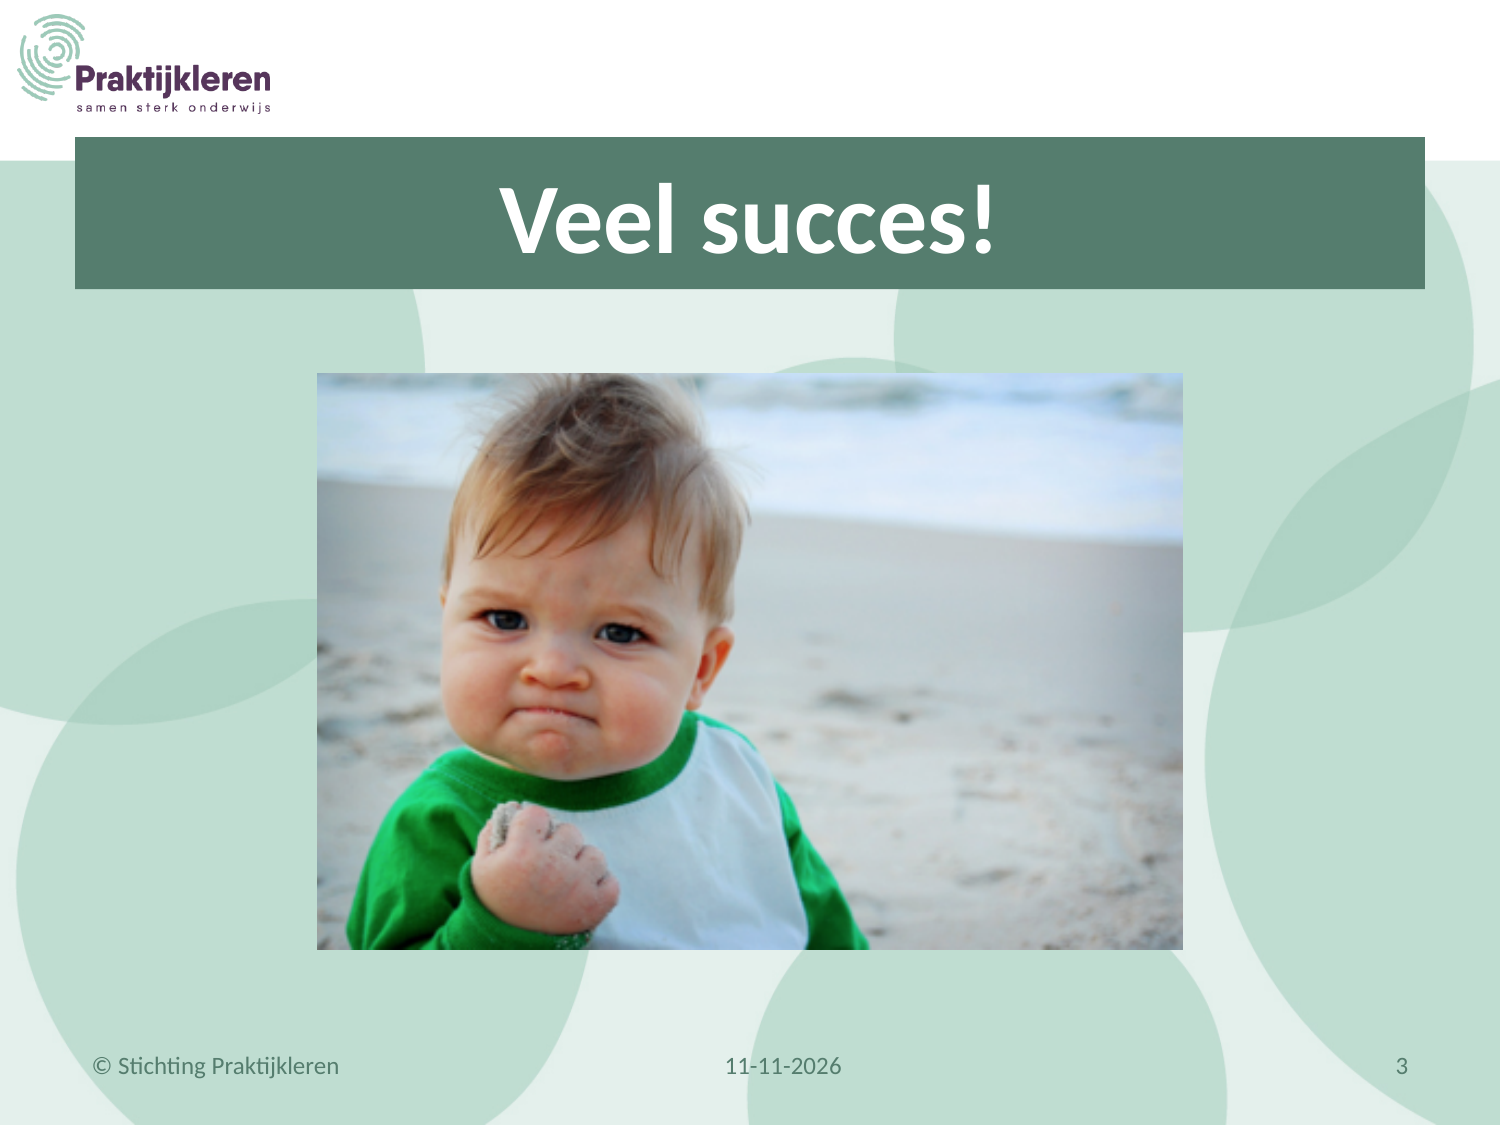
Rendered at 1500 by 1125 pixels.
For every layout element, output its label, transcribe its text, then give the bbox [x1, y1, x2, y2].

title Veel succes! [75, 137, 1425, 290]
footer © Stichting Praktijkleren [76, 1035, 552, 1095]
picture [17, 14, 270, 114]
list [317, 373, 1183, 950]
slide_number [608, 1035, 959, 1095]
slide_number 3 [1073, 1035, 1424, 1095]
picture [0, 161, 1500, 1125]
